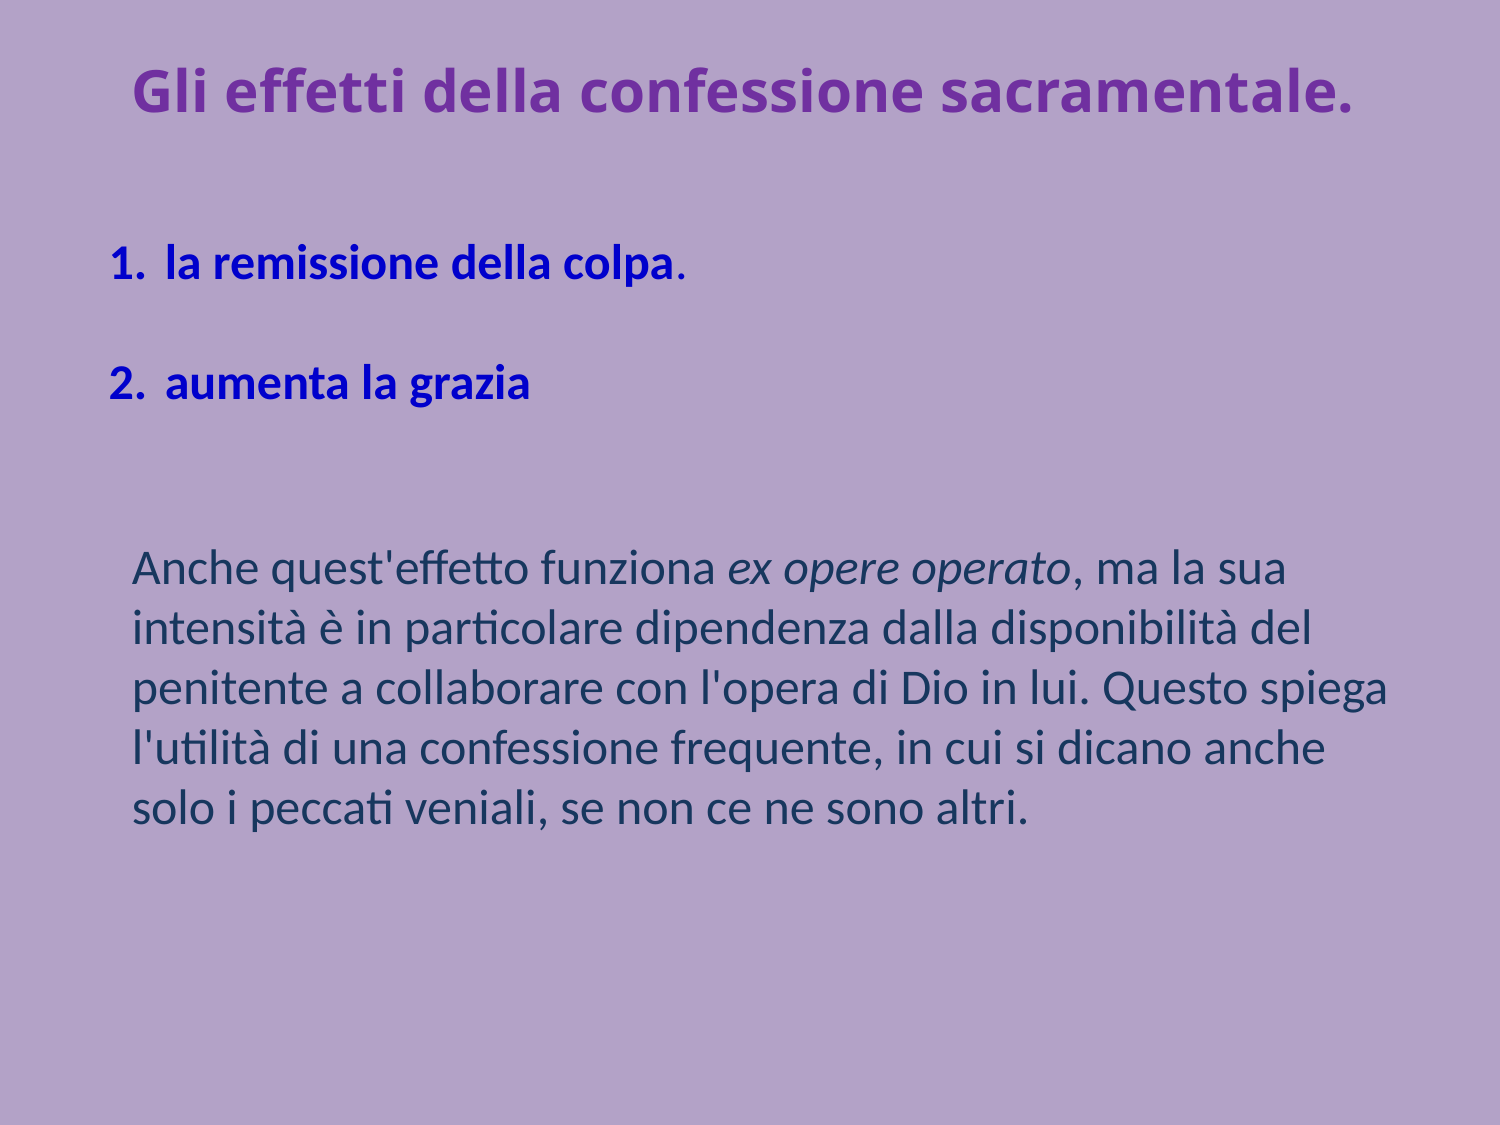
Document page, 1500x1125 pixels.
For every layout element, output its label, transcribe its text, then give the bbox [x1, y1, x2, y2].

text_box Gli effetti della confessione sacramentale. [117, 46, 1418, 202]
text_box Anche quest'effetto funziona ex opere operato, ma la sua intensità è in particolare dipendenza dalla disponibilità del penitente a collaborare con l'opera di Dio in lui. Questo spiega l'utilità di una confessione frequente, in cui si dicano anche solo i peccati veniali, se non ce ne sono altri. [117, 527, 1418, 888]
text_box la remissione della colpa. aumenta la grazia [93, 222, 1465, 463]
